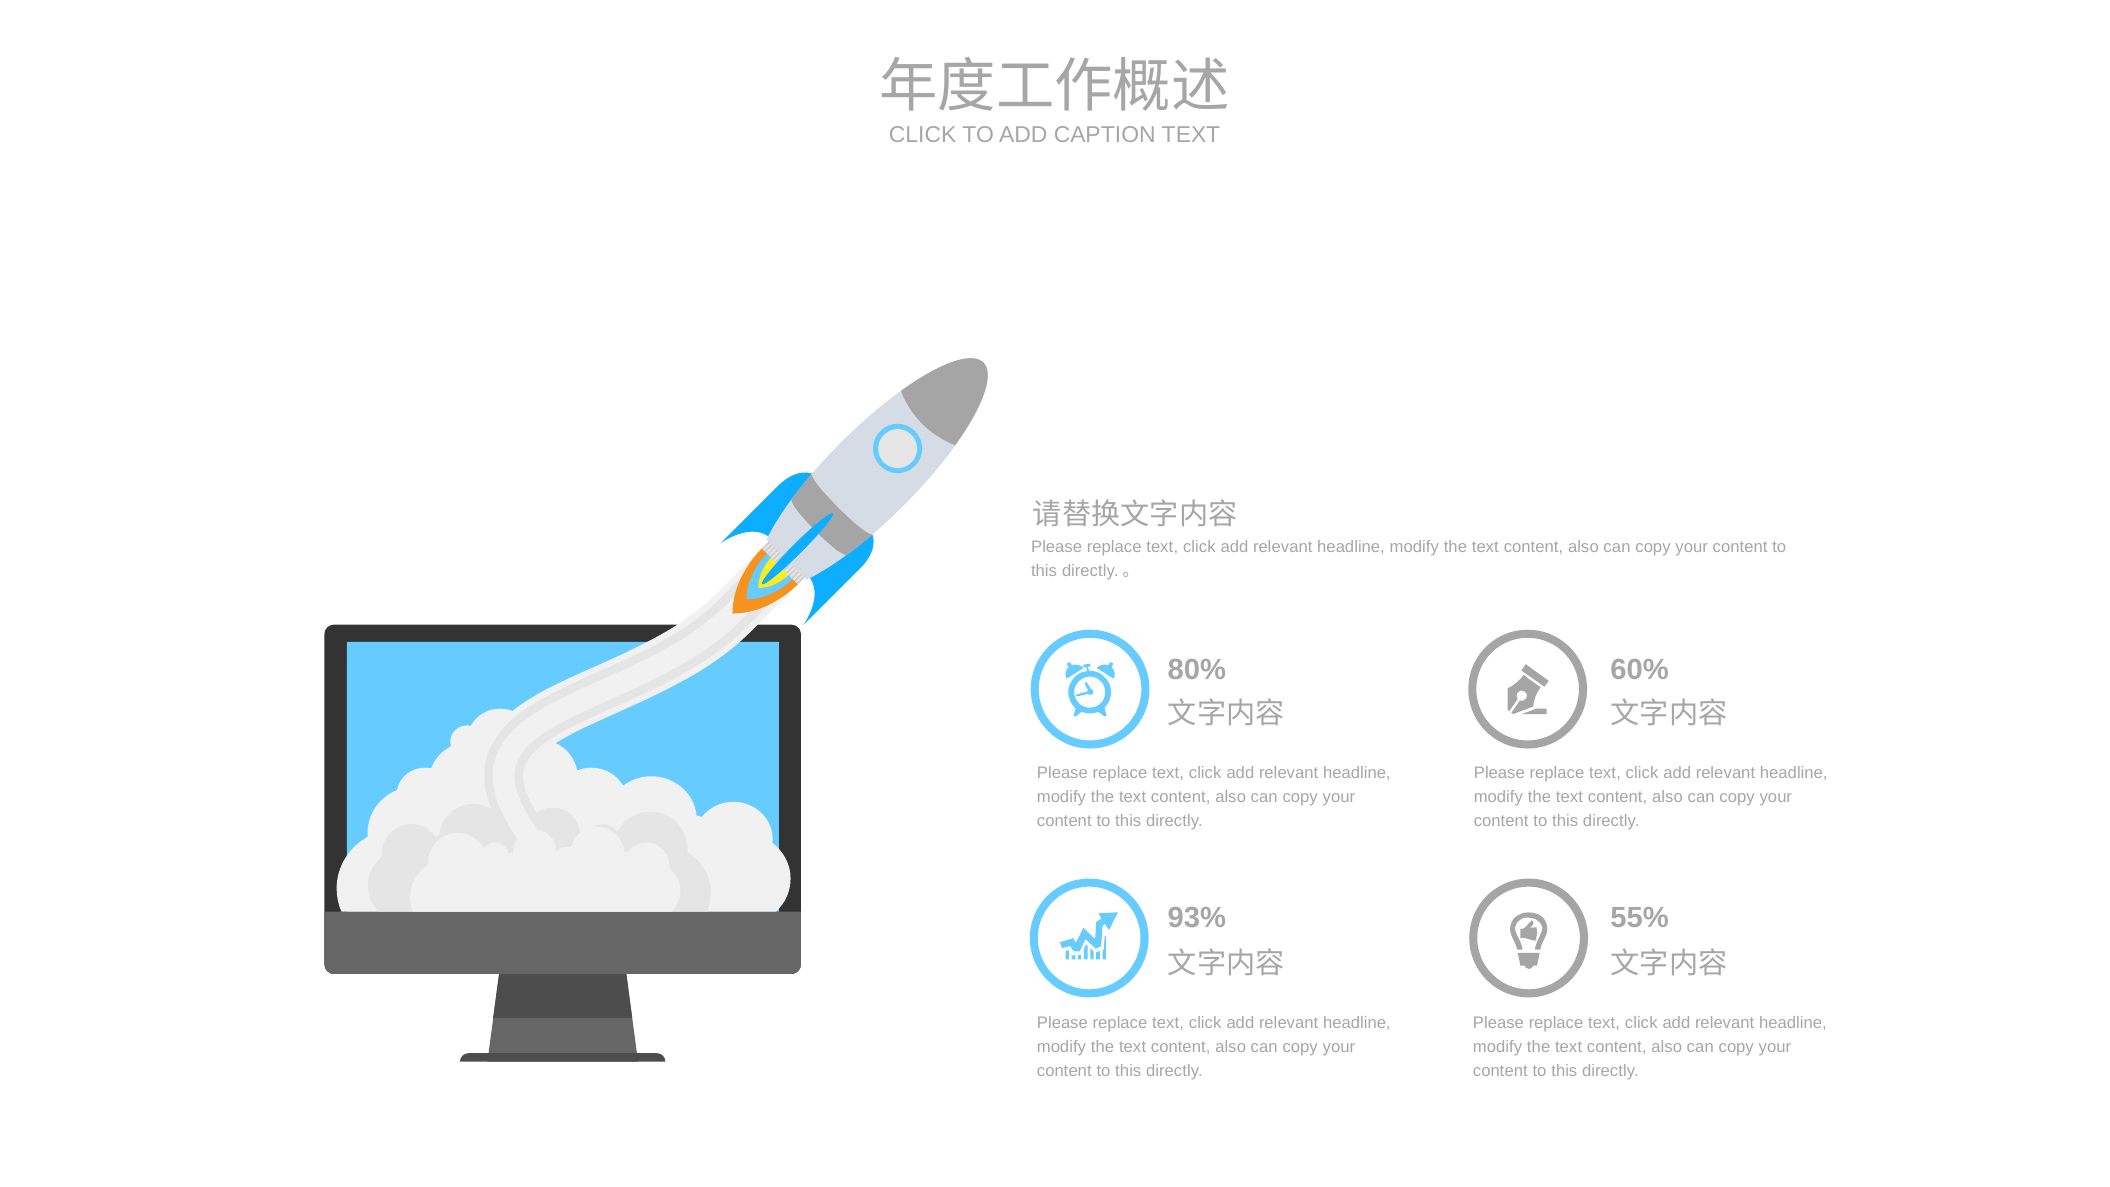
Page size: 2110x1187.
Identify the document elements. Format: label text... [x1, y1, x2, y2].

text_box Please replace text, click add relevant headline, modify the text content, also can copy your content to this directly. [1022, 750, 1416, 837]
text_box Please replace text, click add relevant headline, modify the text content, also can copy your content to this directly. [1459, 750, 1853, 837]
text_box [1102, 935, 1106, 960]
text_box [1517, 952, 1540, 969]
text_box 文字内容 [1595, 930, 1743, 988]
text_box [1096, 950, 1100, 960]
text_box CLICK TO ADD CAPTION TEXT [865, 119, 1245, 147]
text_box 请替换文字内容 [1018, 481, 1253, 524]
text_box [1468, 877, 1590, 999]
text_box [1065, 950, 1069, 960]
text_box Please replace text, click add relevant headline, modify the text content, also can copy your content to this directly.。 [1016, 524, 1825, 588]
text_box [1507, 664, 1549, 715]
text_box 文字内容 [1153, 680, 1300, 737]
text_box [324, 345, 1001, 1062]
text_box [1059, 912, 1119, 952]
text_box [1029, 628, 1151, 750]
text_box Please replace text, click add relevant headline, modify the text content, also can copy your content to this directly. [1022, 1000, 1416, 1087]
text_box 年度工作概述 [865, 48, 1245, 119]
text_box 文字内容 [1153, 930, 1300, 988]
text_box [1510, 912, 1548, 950]
text_box [1028, 877, 1150, 999]
text_box 文字内容 [1595, 680, 1743, 737]
text_box 93% [1152, 883, 1242, 941]
text_box [1090, 948, 1094, 960]
text_box 60% [1595, 636, 1684, 693]
text_box Please replace text, click add relevant headline, modify the text content, also can copy your content to this directly. [1458, 1000, 1852, 1087]
text_box [1065, 662, 1111, 717]
text_box [1096, 662, 1115, 679]
text_box 55% [1595, 883, 1684, 941]
text_box 80% [1152, 636, 1242, 693]
text_box [1467, 628, 1589, 750]
text_box [1083, 944, 1088, 960]
